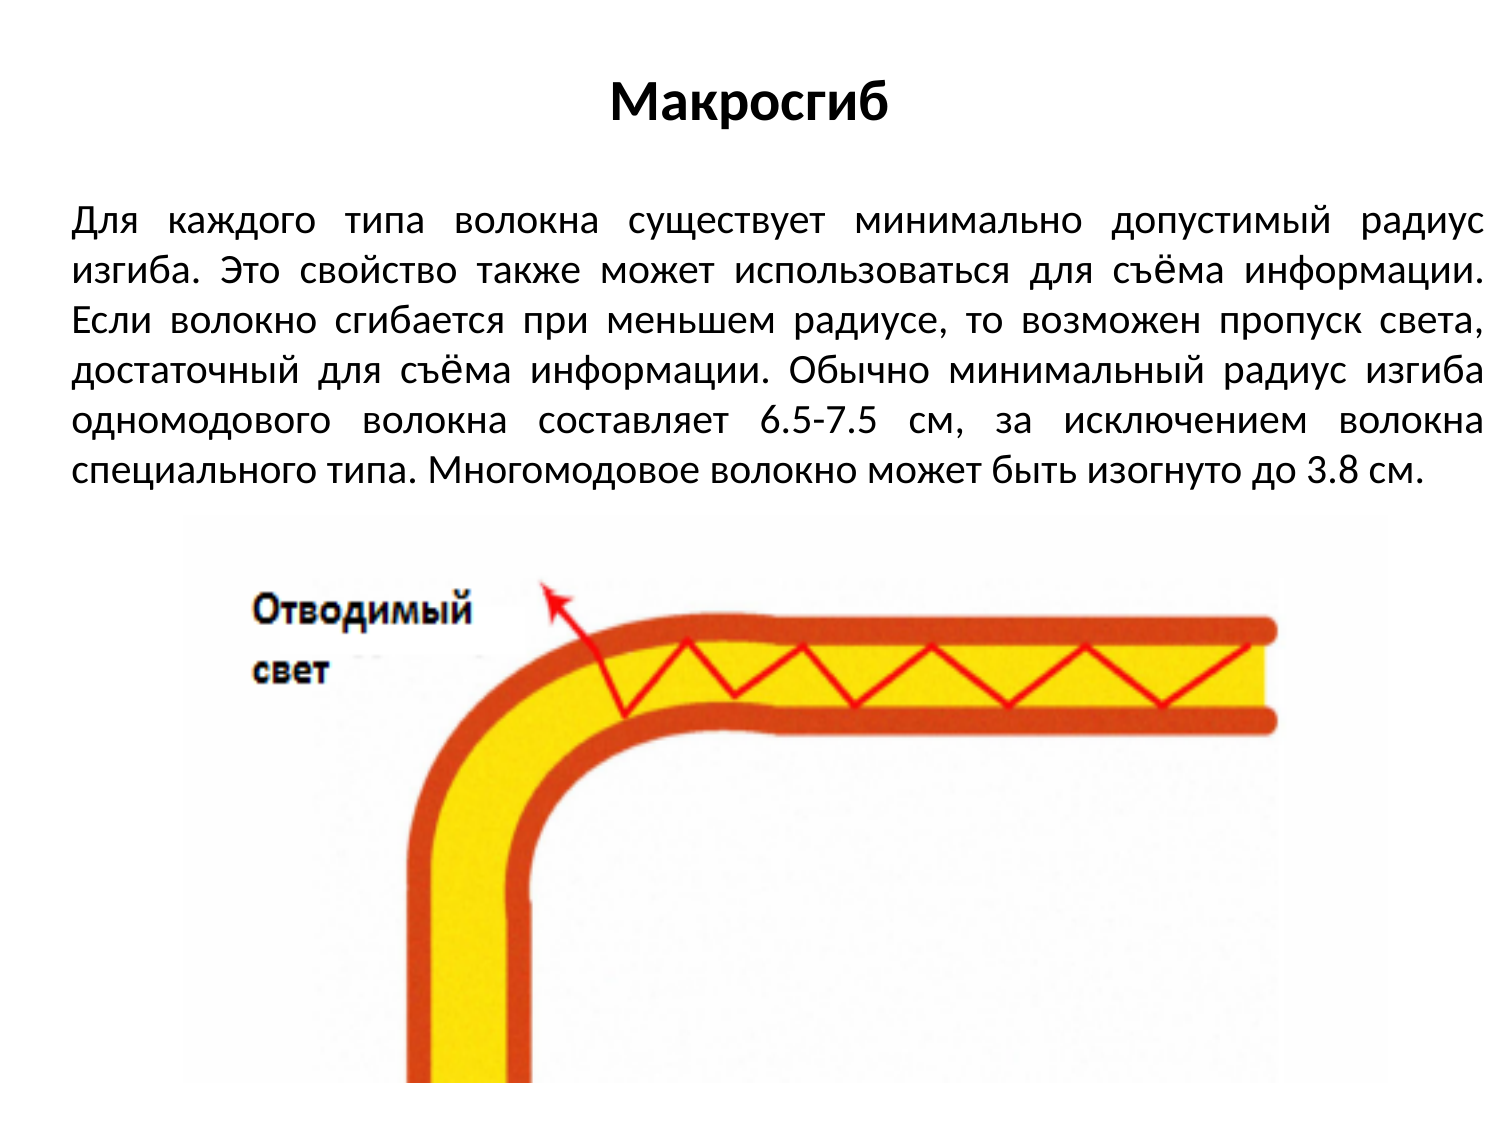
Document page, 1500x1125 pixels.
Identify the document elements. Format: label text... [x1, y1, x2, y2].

picture [182, 515, 1388, 1083]
title Макросгиб [74, 44, 1426, 150]
list Для каждого типа волокна существует минимально допустимый радиус изгиба. Это свойство также может использоваться для съёма информации. Если волокно сгибается при меньшем радиусе, то возможен пропуск света, достаточный для съёма информации. Обычно минимальный радиус изгиба одномодового волокна составляет 6.5-7.5 см, за исключением волокна специального типа. Многомодовое волокно может быть изогнуто до 3.8 см. [0, 184, 1500, 1125]
